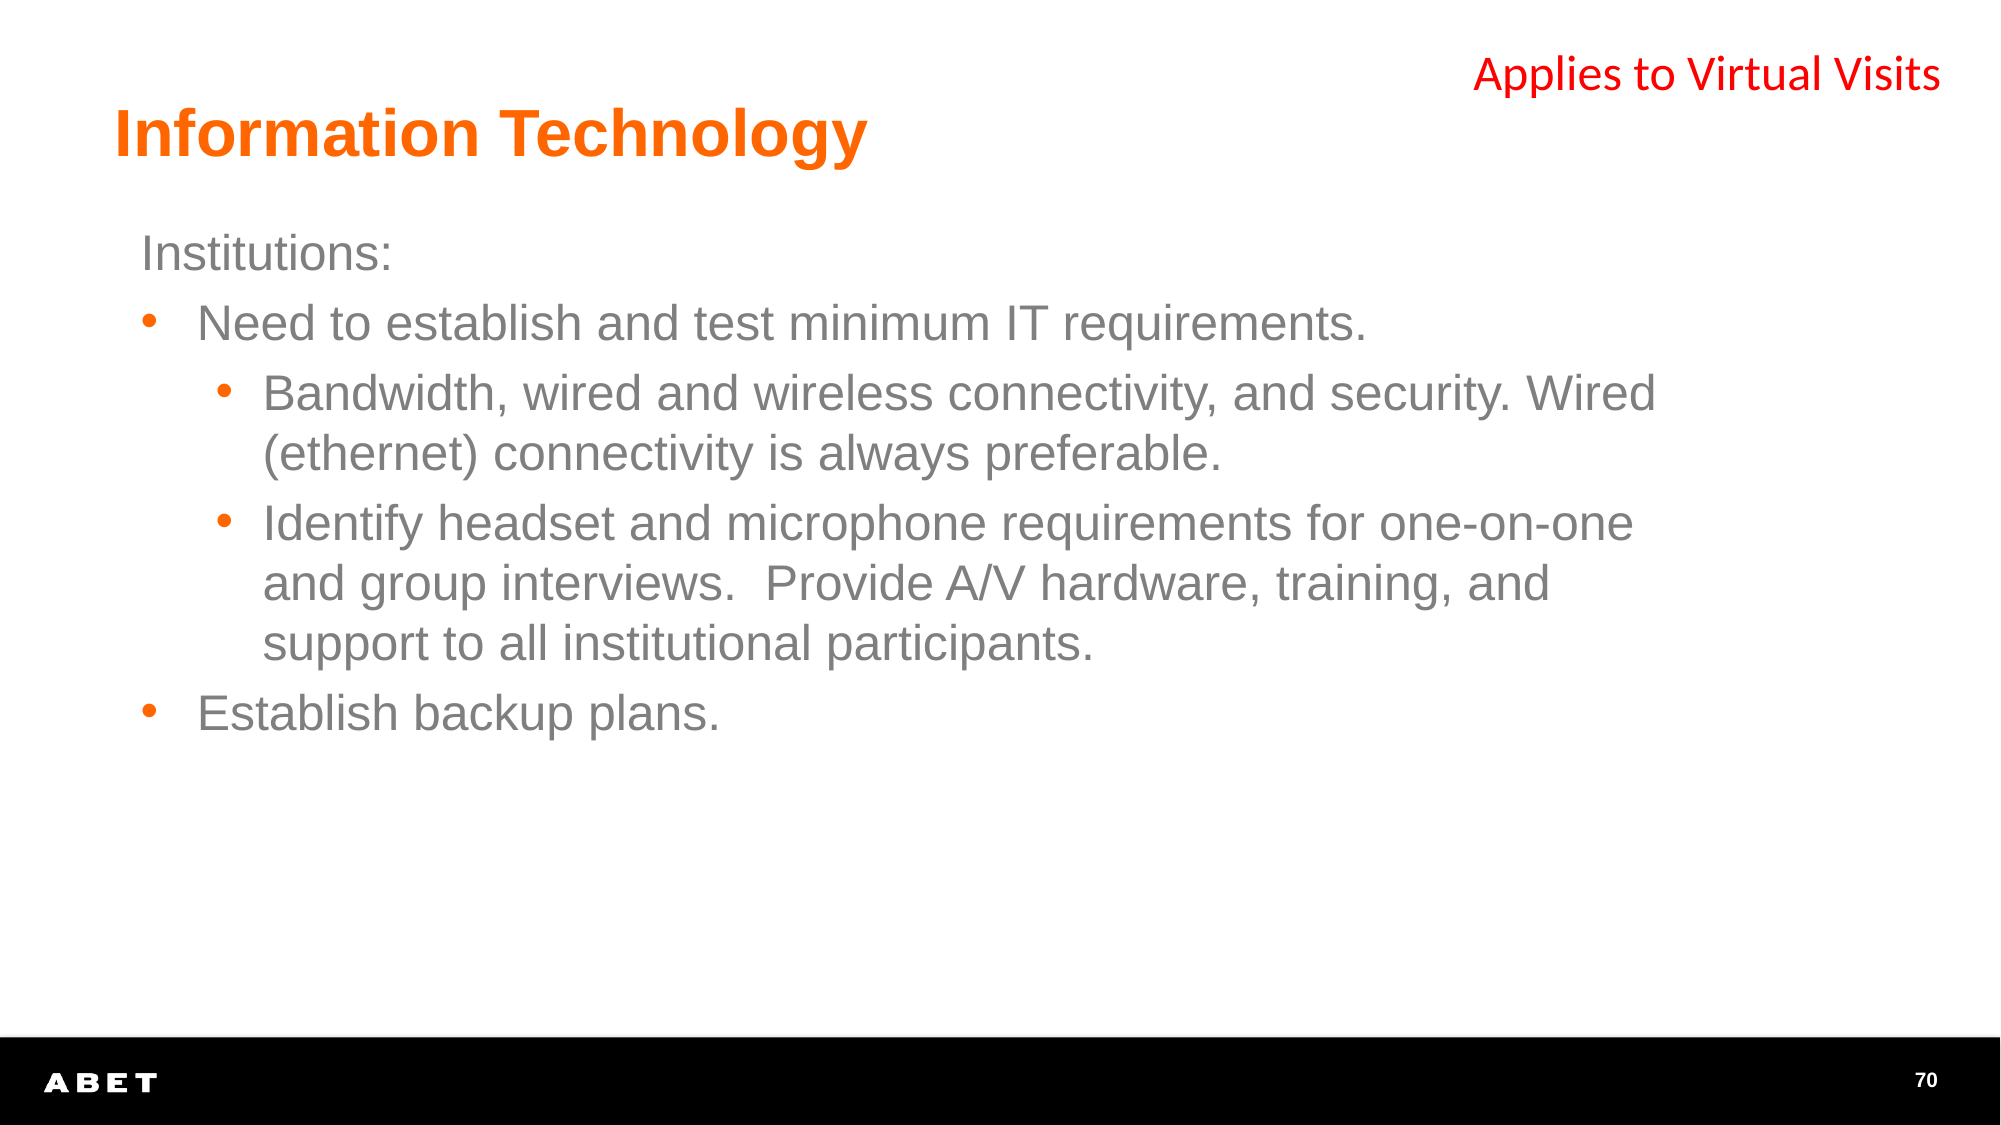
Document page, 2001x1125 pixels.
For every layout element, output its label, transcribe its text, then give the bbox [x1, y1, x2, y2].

picture [16, 1052, 184, 1113]
text_box Applies to Virtual Visits [1458, 32, 1957, 108]
title Information Technology [99, 82, 1900, 213]
list Institutions: Need to establish and test minimum IT requirements. Bandwidth, wired and wireless connectivity, and security. Wired (ethernet) connectivity is always preferable. Identify headset and microphone requirements for one-on-one and group interviews. Provide A/V hardware, training, and support to all institutional participants. Establish backup plans. [125, 213, 1675, 938]
